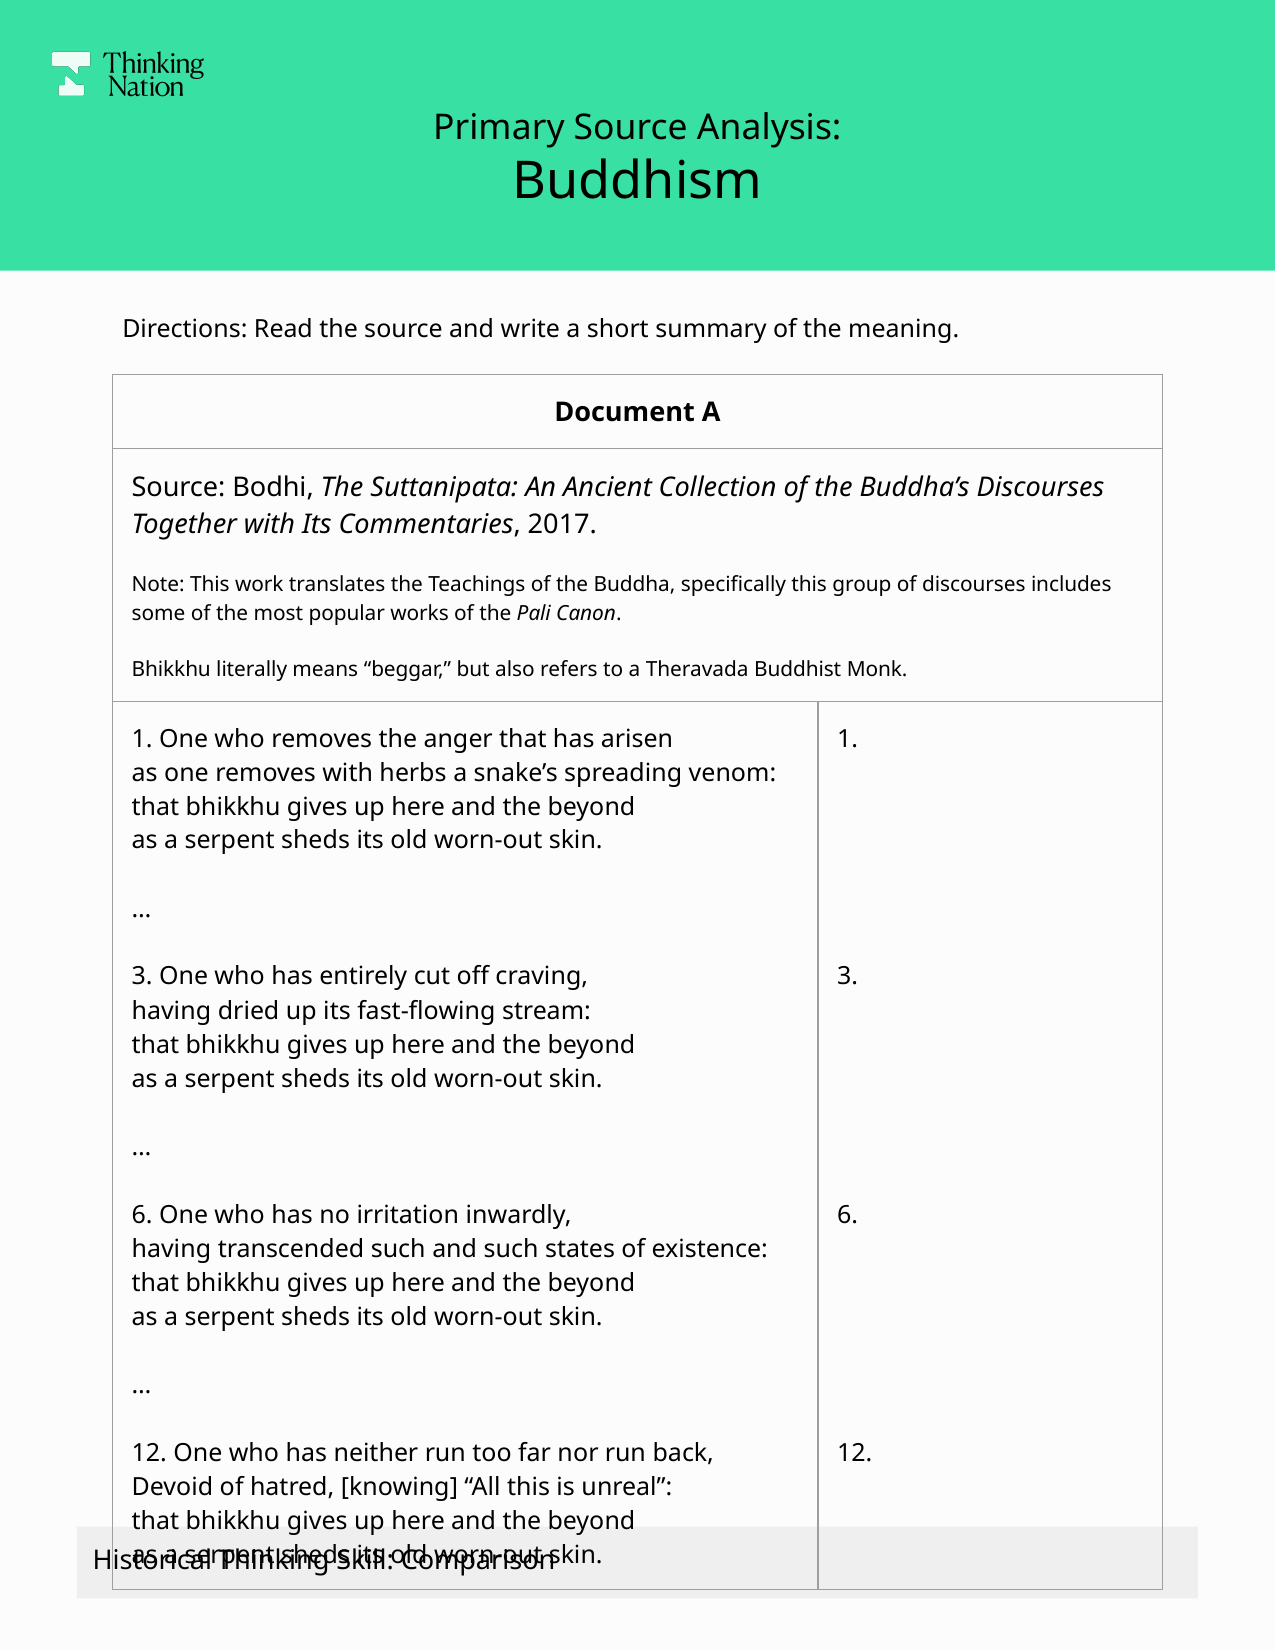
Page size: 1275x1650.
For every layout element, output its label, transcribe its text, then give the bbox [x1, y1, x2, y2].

table_cell 1. 3. 6. 12. [819, 702, 1162, 1589]
text_box Historical Thinking Skill: Comparison [76, 1526, 1198, 1599]
table_cell 1. One who removes the anger that has arisen as one removes with herbs a snake’s spreading venom: that bhikkhu gives up here and the beyond as a serpent sheds its old worn-out skin. … 3. One who has entirely cut off craving, having dried up its fast-flowing stream: that bhikkhu gives up here and the beyond as a serpent sheds its old worn-out skin. … 6. One who has no irritation inwardly, having transcended such and such states of existence: that bhikkhu gives up here and the beyond as a serpent sheds its old worn-out skin. … 12. One who has neither run too far nor run back, Devoid of hatred, [knowing] “All this is unreal”: that bhikkhu gives up here and the beyond as a serpent sheds its old worn-out skin. [113, 702, 817, 1589]
picture [35, 37, 210, 110]
table_cell Source: Bodhi, The Suttanipata: An Ancient Collection of the Buddha’s Discourses Together with Its Commentaries, 2017. Note: This work translates the Teachings of the Buddha, specifically this group of discourses includes some of the most popular works of the Pali Canon. Bhikkhu literally means “beggar,” but also refers to a Theravada Buddhist Monk. [113, 449, 1162, 701]
text_box Directions: Read the source and write a short summary of the meaning. [107, 297, 1050, 369]
text_box Primary Source Analysis: Buddhism [0, 0, 1275, 271]
table_header Document A [113, 375, 1162, 448]
